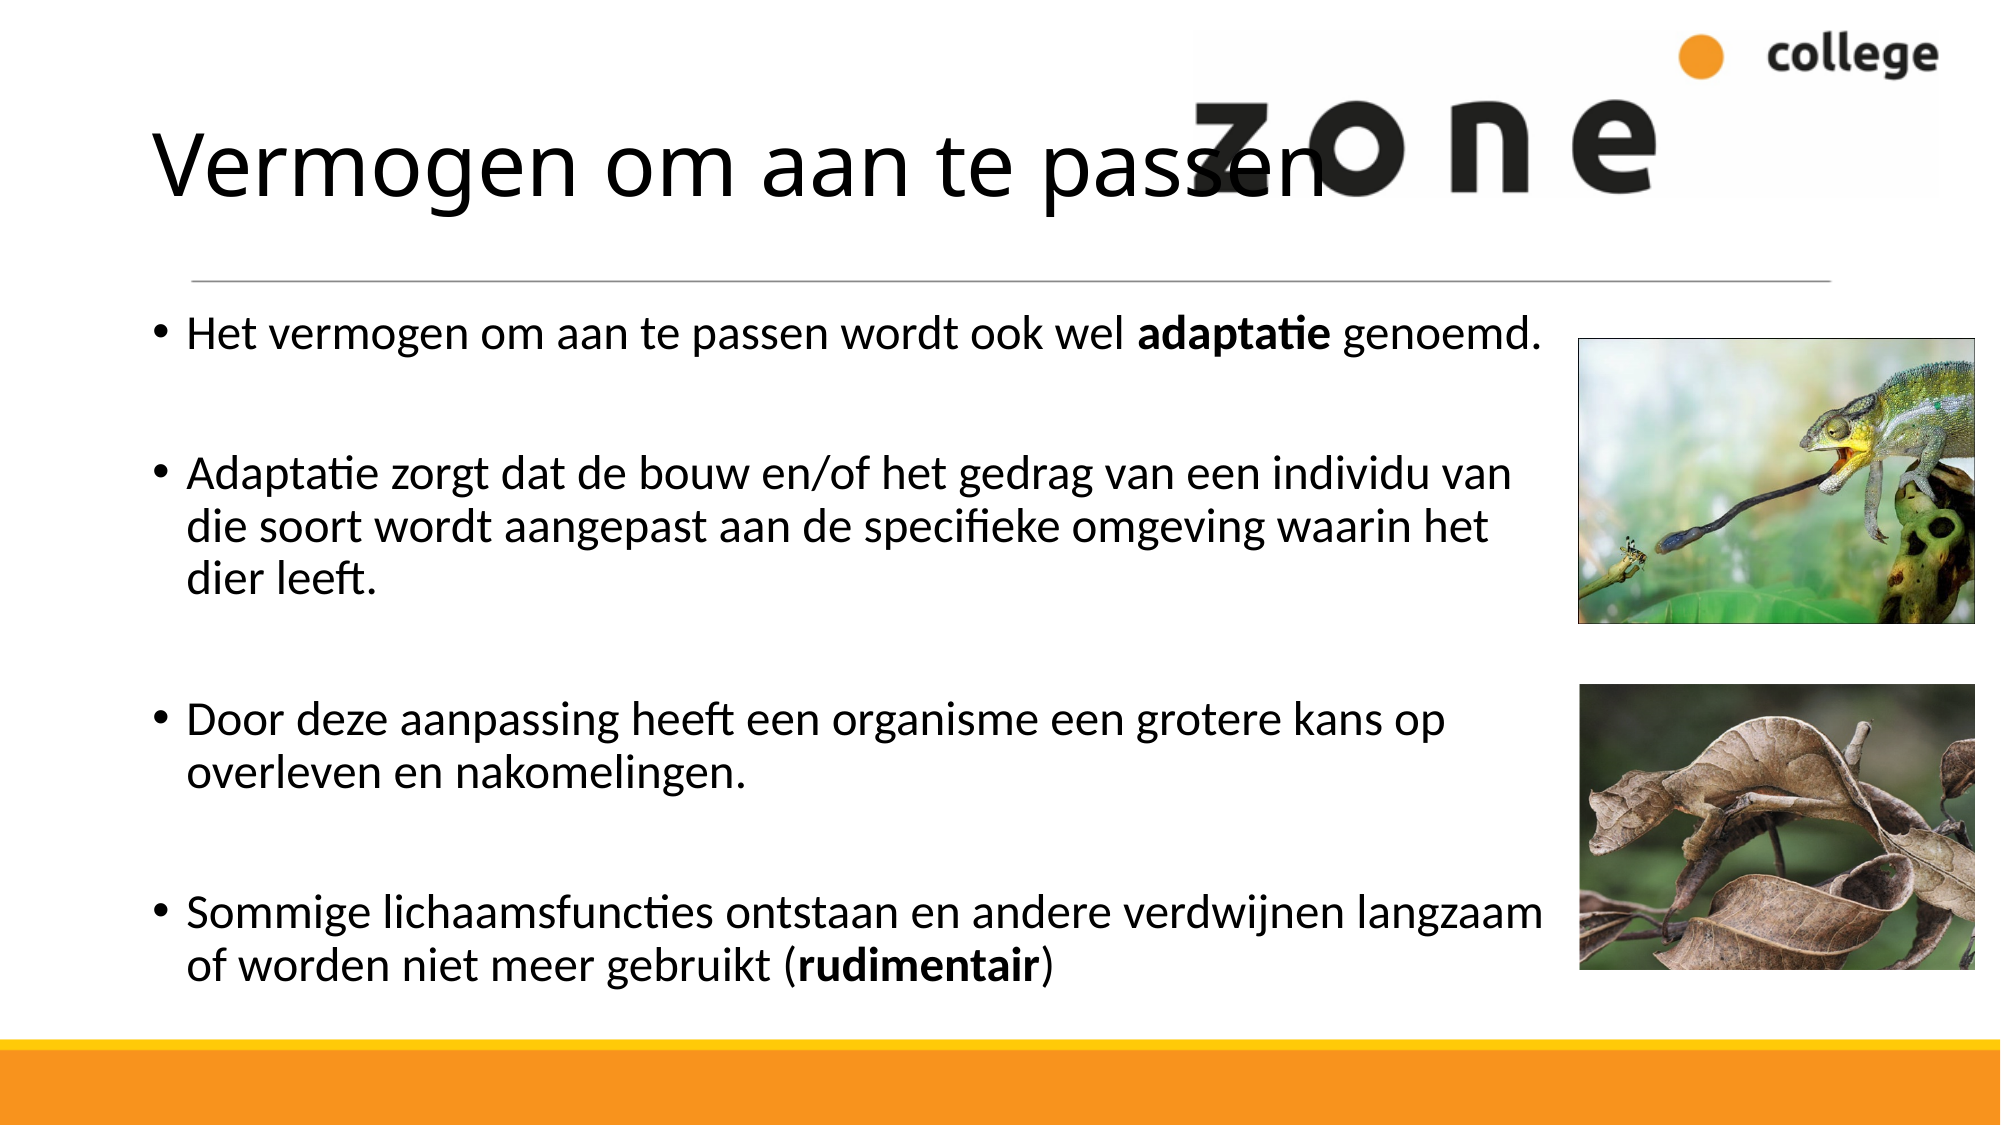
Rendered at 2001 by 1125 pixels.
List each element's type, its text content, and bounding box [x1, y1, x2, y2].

picture [0, 0, 2001, 1125]
title Vermogen om aan te passen [137, 59, 1863, 278]
list Het vermogen om aan te passen wordt ook wel adaptatie genoemd. Adaptatie zorgt dat de bouw en/of het gedrag van een individu van die soort wordt aangepast aan de specifieke omgeving waarin het dier leeft. Door deze aanpassing heeft een organisme een grotere kans op overleven en nakomelingen. Sommige lichaamsfuncties ontstaan en andere verdwijnen langzaam of worden niet meer gebruikt (rudimentair) [137, 299, 1580, 1014]
